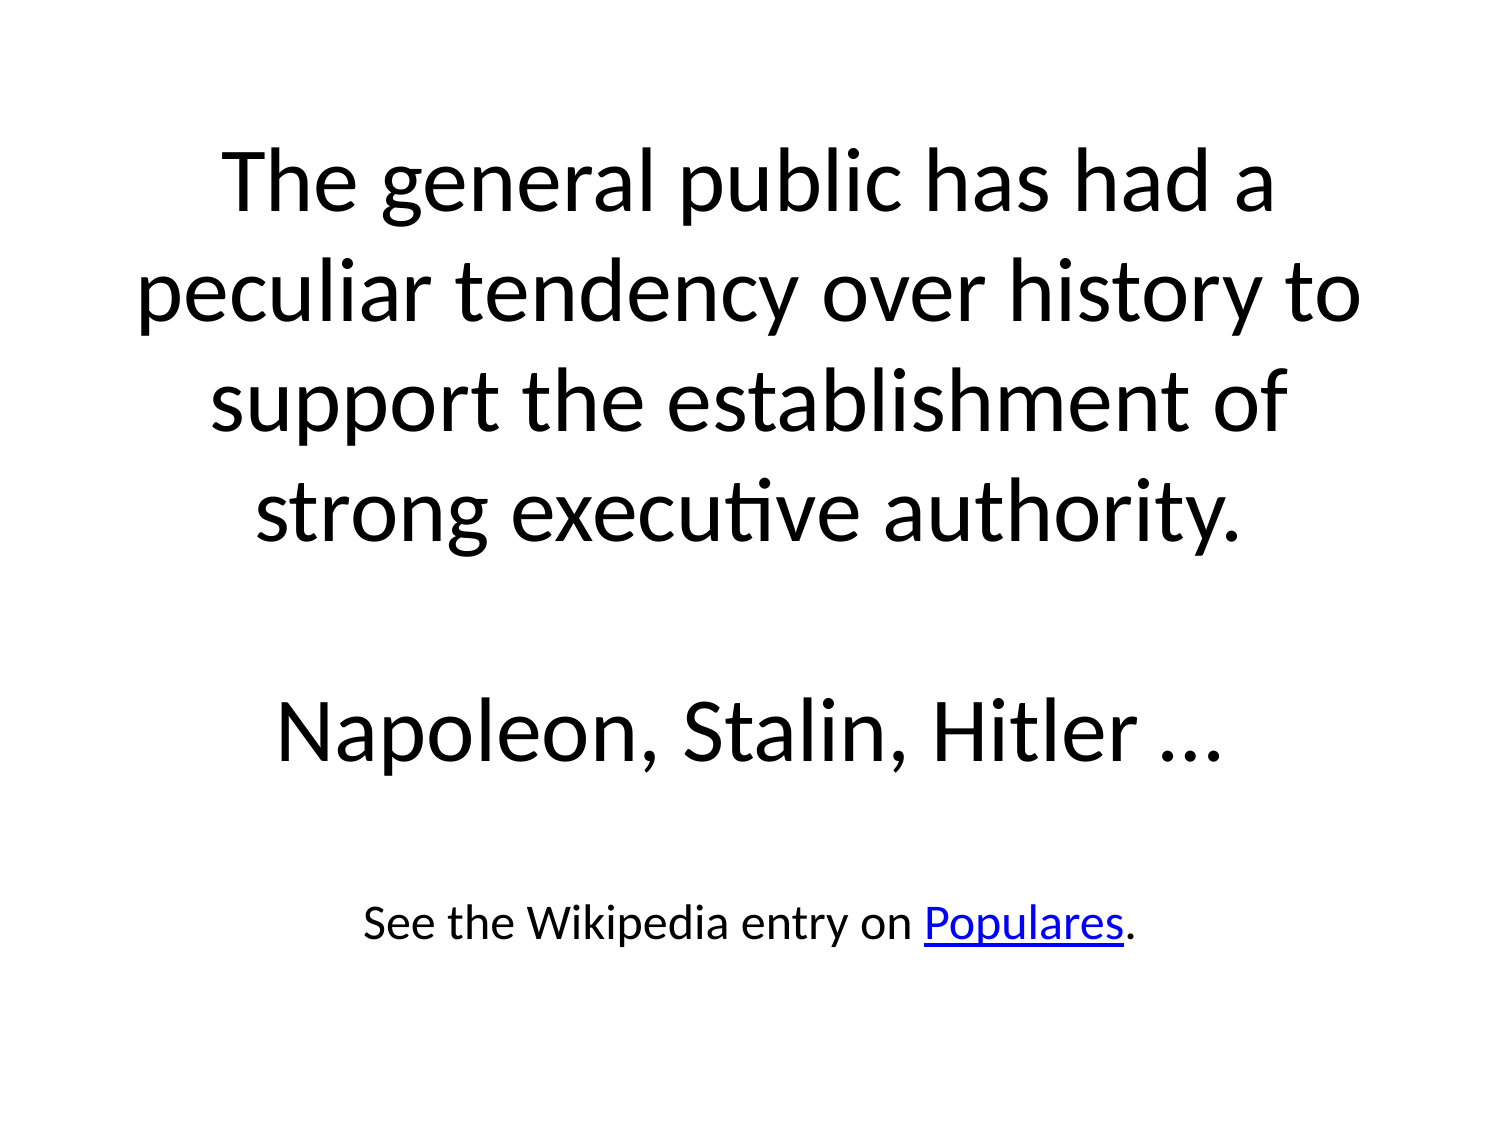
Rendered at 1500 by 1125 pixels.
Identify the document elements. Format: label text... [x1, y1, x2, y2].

title The general public has had a peculiar tendency over history to support the establishment of strong executive authority. Napoleon, Stalin, Hitler … See the Wikipedia entry on Populares. [74, 44, 1426, 1026]
